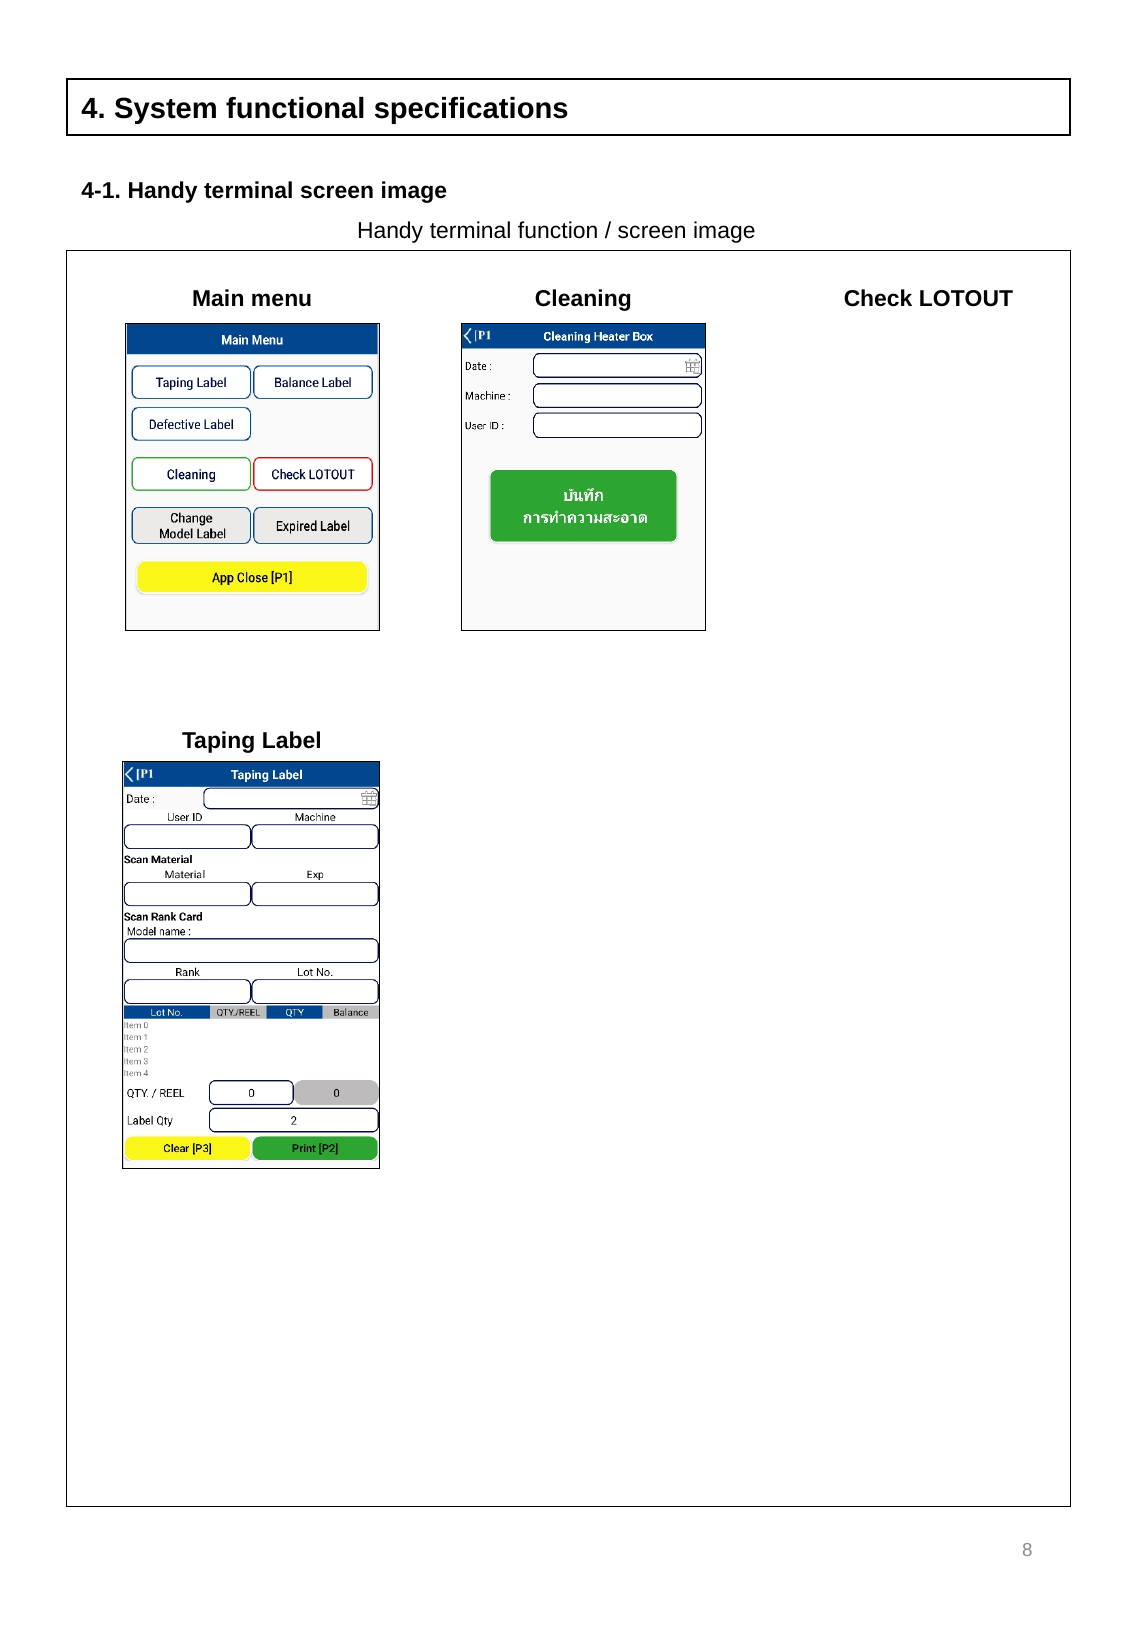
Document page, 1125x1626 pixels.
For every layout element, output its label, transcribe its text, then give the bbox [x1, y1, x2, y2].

text_box Handy terminal function / screen image [54, 207, 1059, 250]
text_box 4-1. Handy terminal screen image [66, 168, 1071, 211]
text_box Main menu [167, 276, 338, 319]
text_box Cleaning [498, 276, 669, 319]
text_box [66, 250, 1071, 1507]
picture [124, 323, 379, 631]
text_box Taping Label [144, 718, 360, 761]
text_box Check LOTOUT [817, 276, 1040, 319]
slide_number 8 [794, 1507, 1048, 1593]
picture [461, 323, 706, 631]
text_box 4. System functional specifications [66, 78, 1071, 136]
picture [122, 761, 380, 1169]
